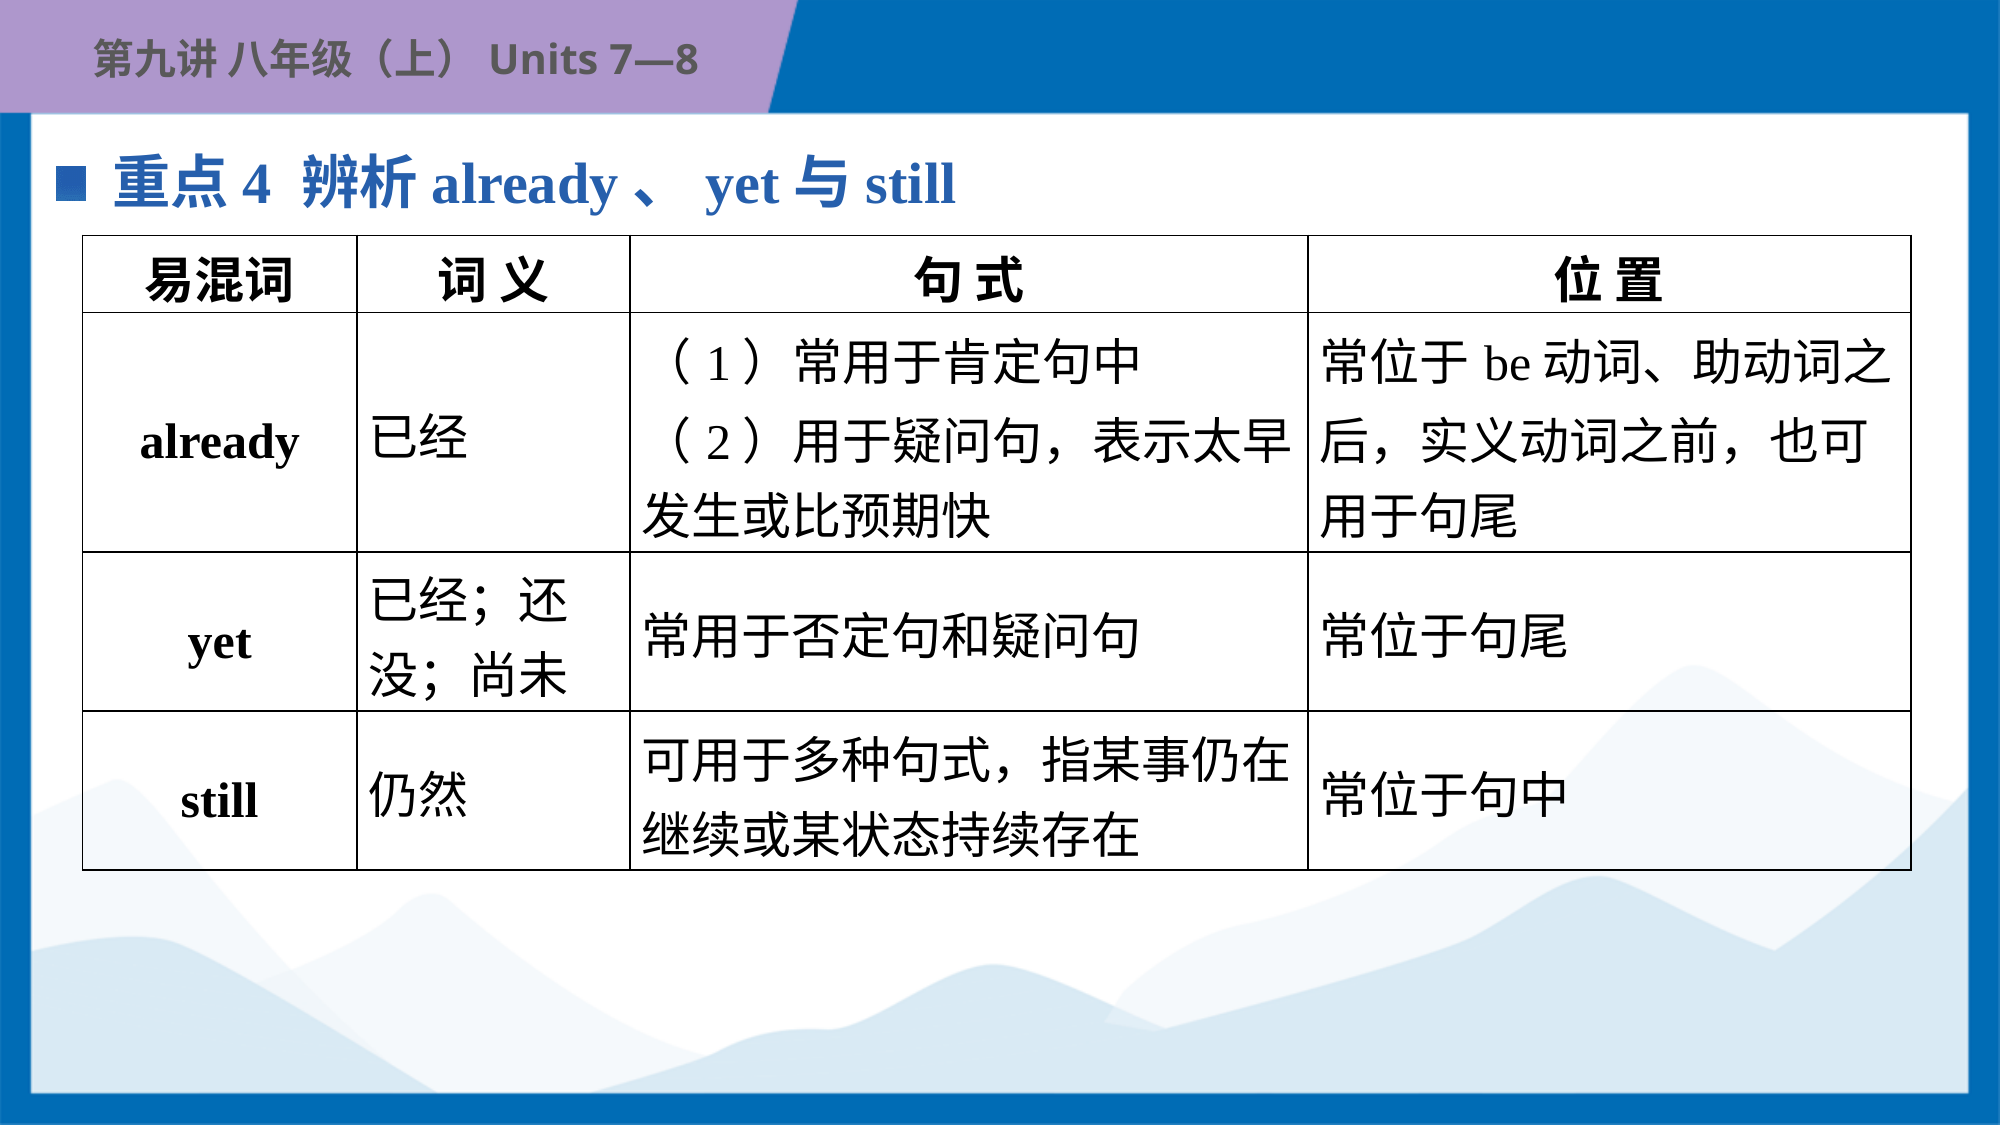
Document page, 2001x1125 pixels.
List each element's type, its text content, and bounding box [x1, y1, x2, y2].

text_box 重点4 辨析already、yet与still [112, 144, 1917, 215]
table_cell 常位于be动词、助动词之 后，实义动词之前，也可 用于句尾 [1309, 313, 1910, 551]
table_cell 仍然 [358, 712, 629, 869]
table_cell （1）常用于肯定句中 （2）用于疑问句，表示太早 发生或比预期快 [631, 313, 1307, 551]
table_cell 常用于否定句和疑问句 [631, 553, 1307, 710]
table_cell still [83, 712, 356, 869]
picture [0, 0, 2000, 1125]
table_header 易混词 [83, 236, 356, 312]
table_cell 可用于多种句式，指某事仍在 继续或某状态持续存在 [631, 712, 1307, 869]
table_cell 已经；还 没；尚未 [358, 553, 629, 710]
table_cell 已经 [358, 313, 629, 551]
table_header 词 义 [358, 236, 629, 312]
table_header 位 置 [1309, 236, 1910, 312]
table_header 句 式 [631, 236, 1307, 312]
table_cell 常位于句尾 [1309, 553, 1910, 710]
table_cell yet [83, 553, 356, 710]
table_cell 常位于句中 [1309, 712, 1910, 869]
table_cell already [83, 313, 356, 551]
